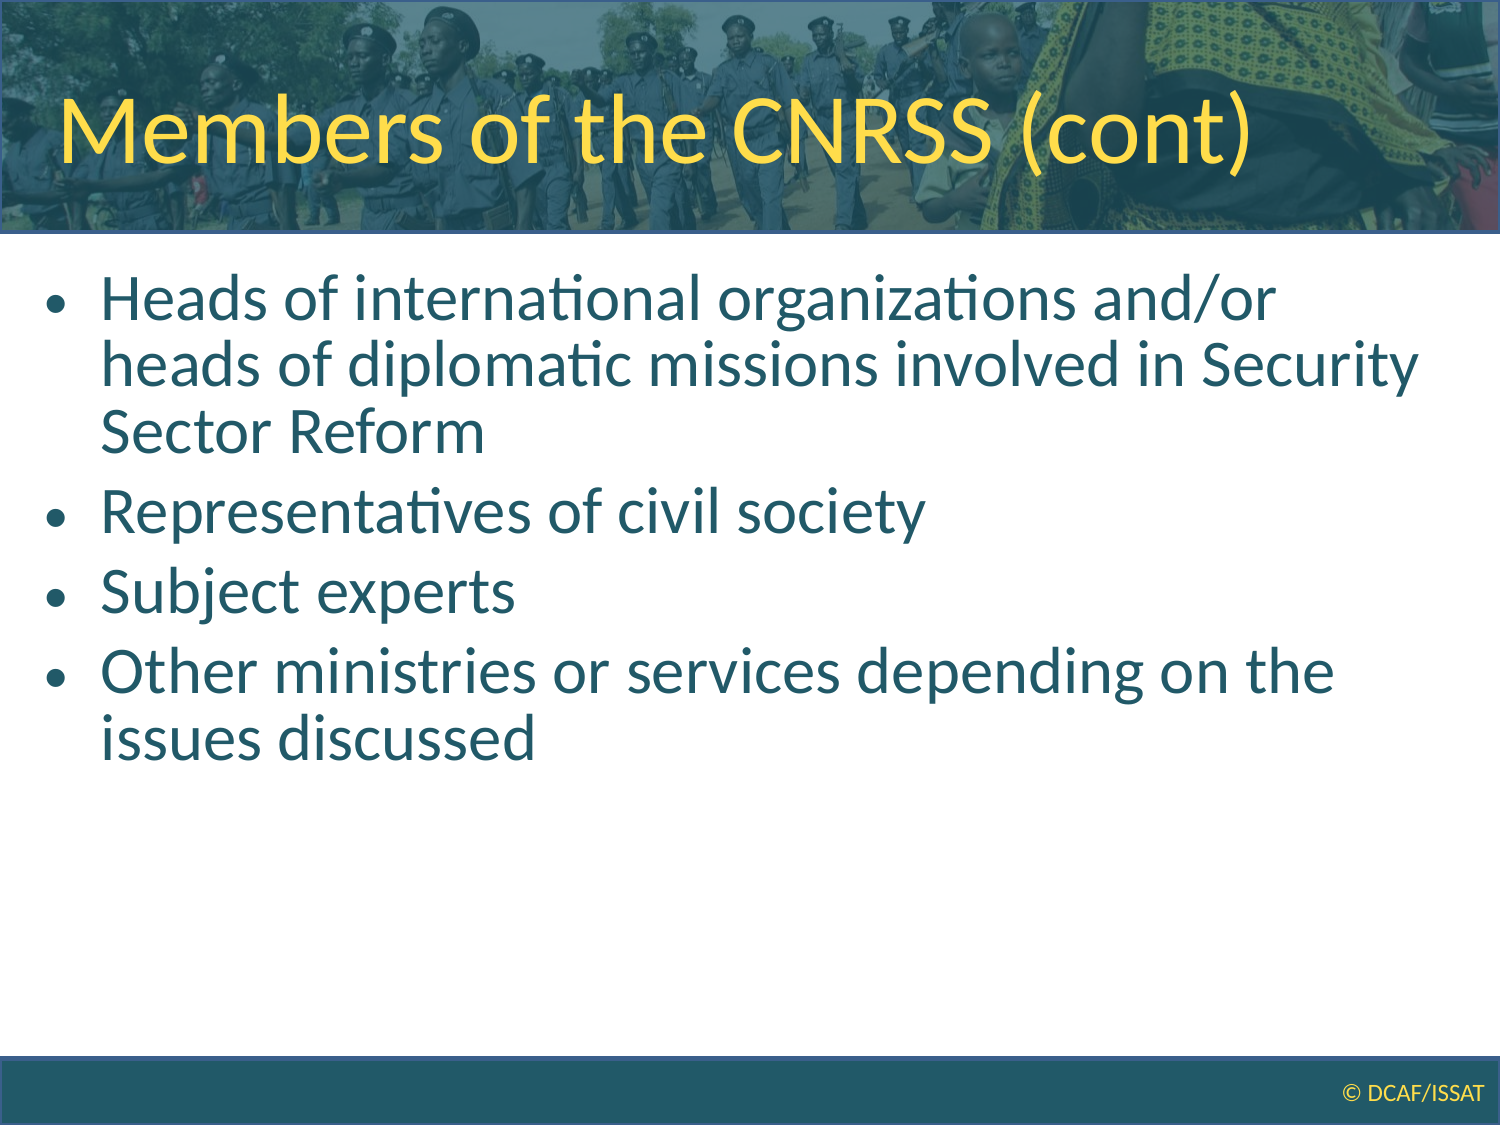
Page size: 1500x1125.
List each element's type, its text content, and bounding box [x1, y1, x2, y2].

title Members of the CNRSS (cont) [41, 45, 1459, 233]
list Heads of international organizations and/or heads of diplomatic missions involved in Security Sector Reform Representatives of civil society Subject experts Other ministries or services depending on the issues discussed [29, 262, 1459, 1024]
